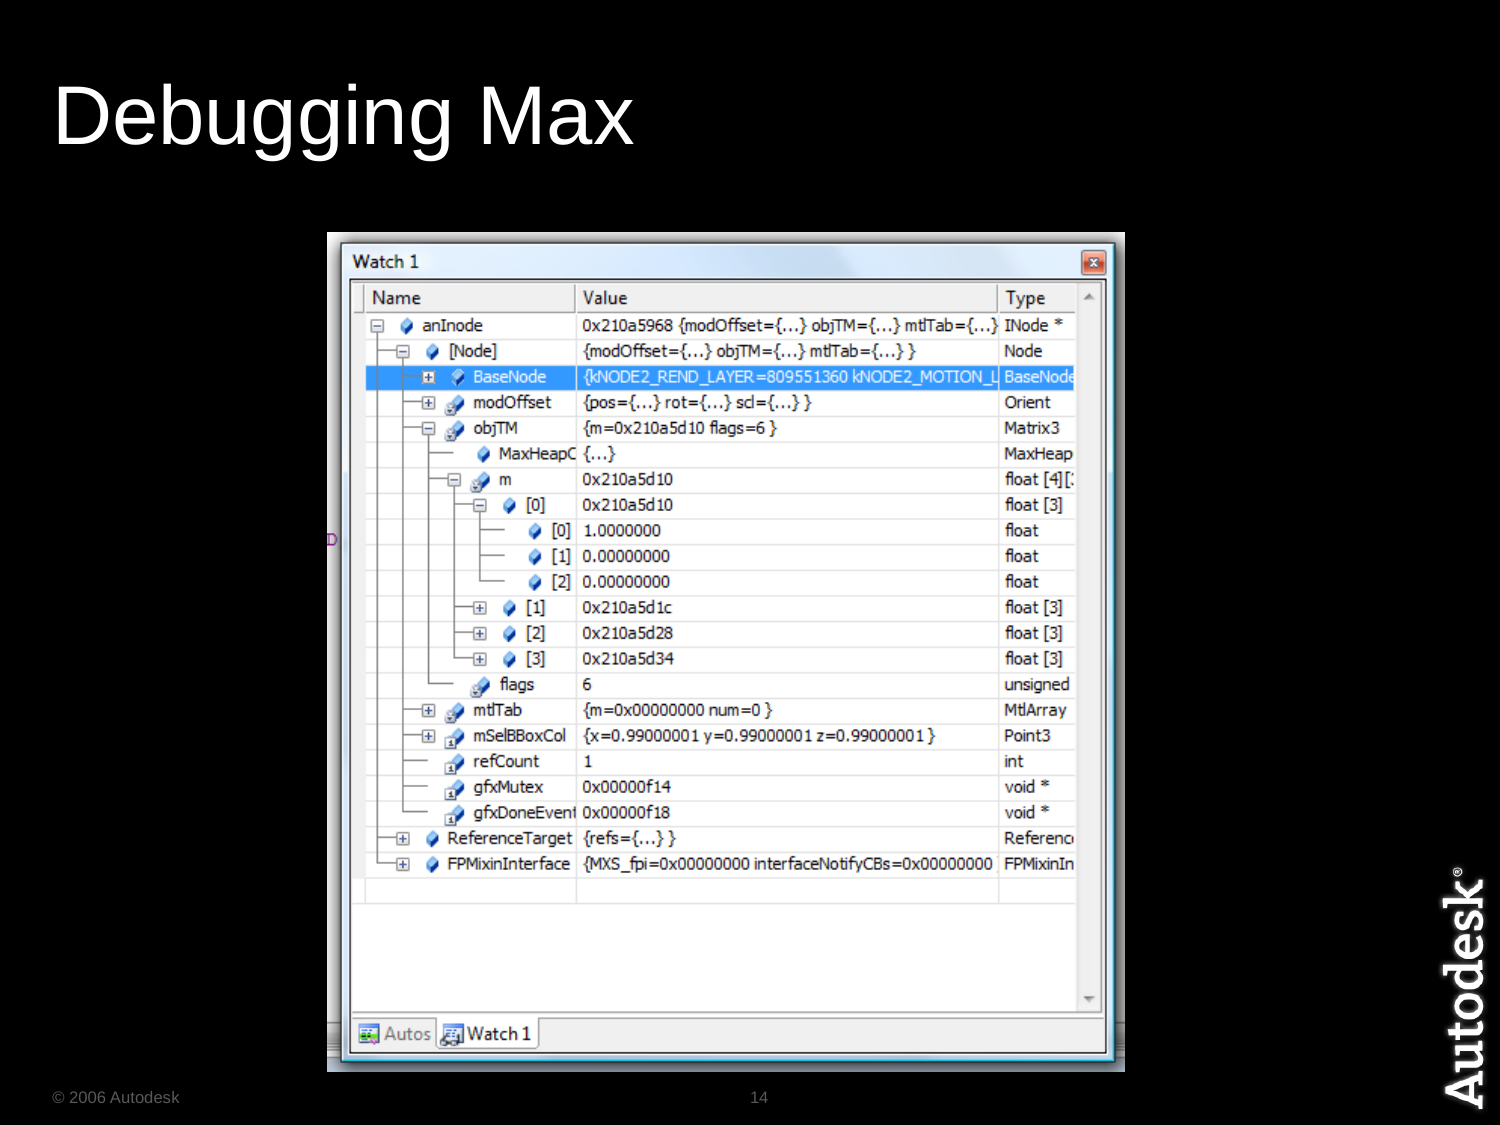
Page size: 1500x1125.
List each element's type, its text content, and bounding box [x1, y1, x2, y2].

picture [1402, 0, 1500, 1125]
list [327, 231, 1126, 1073]
title Debugging Max [52, 22, 1401, 211]
